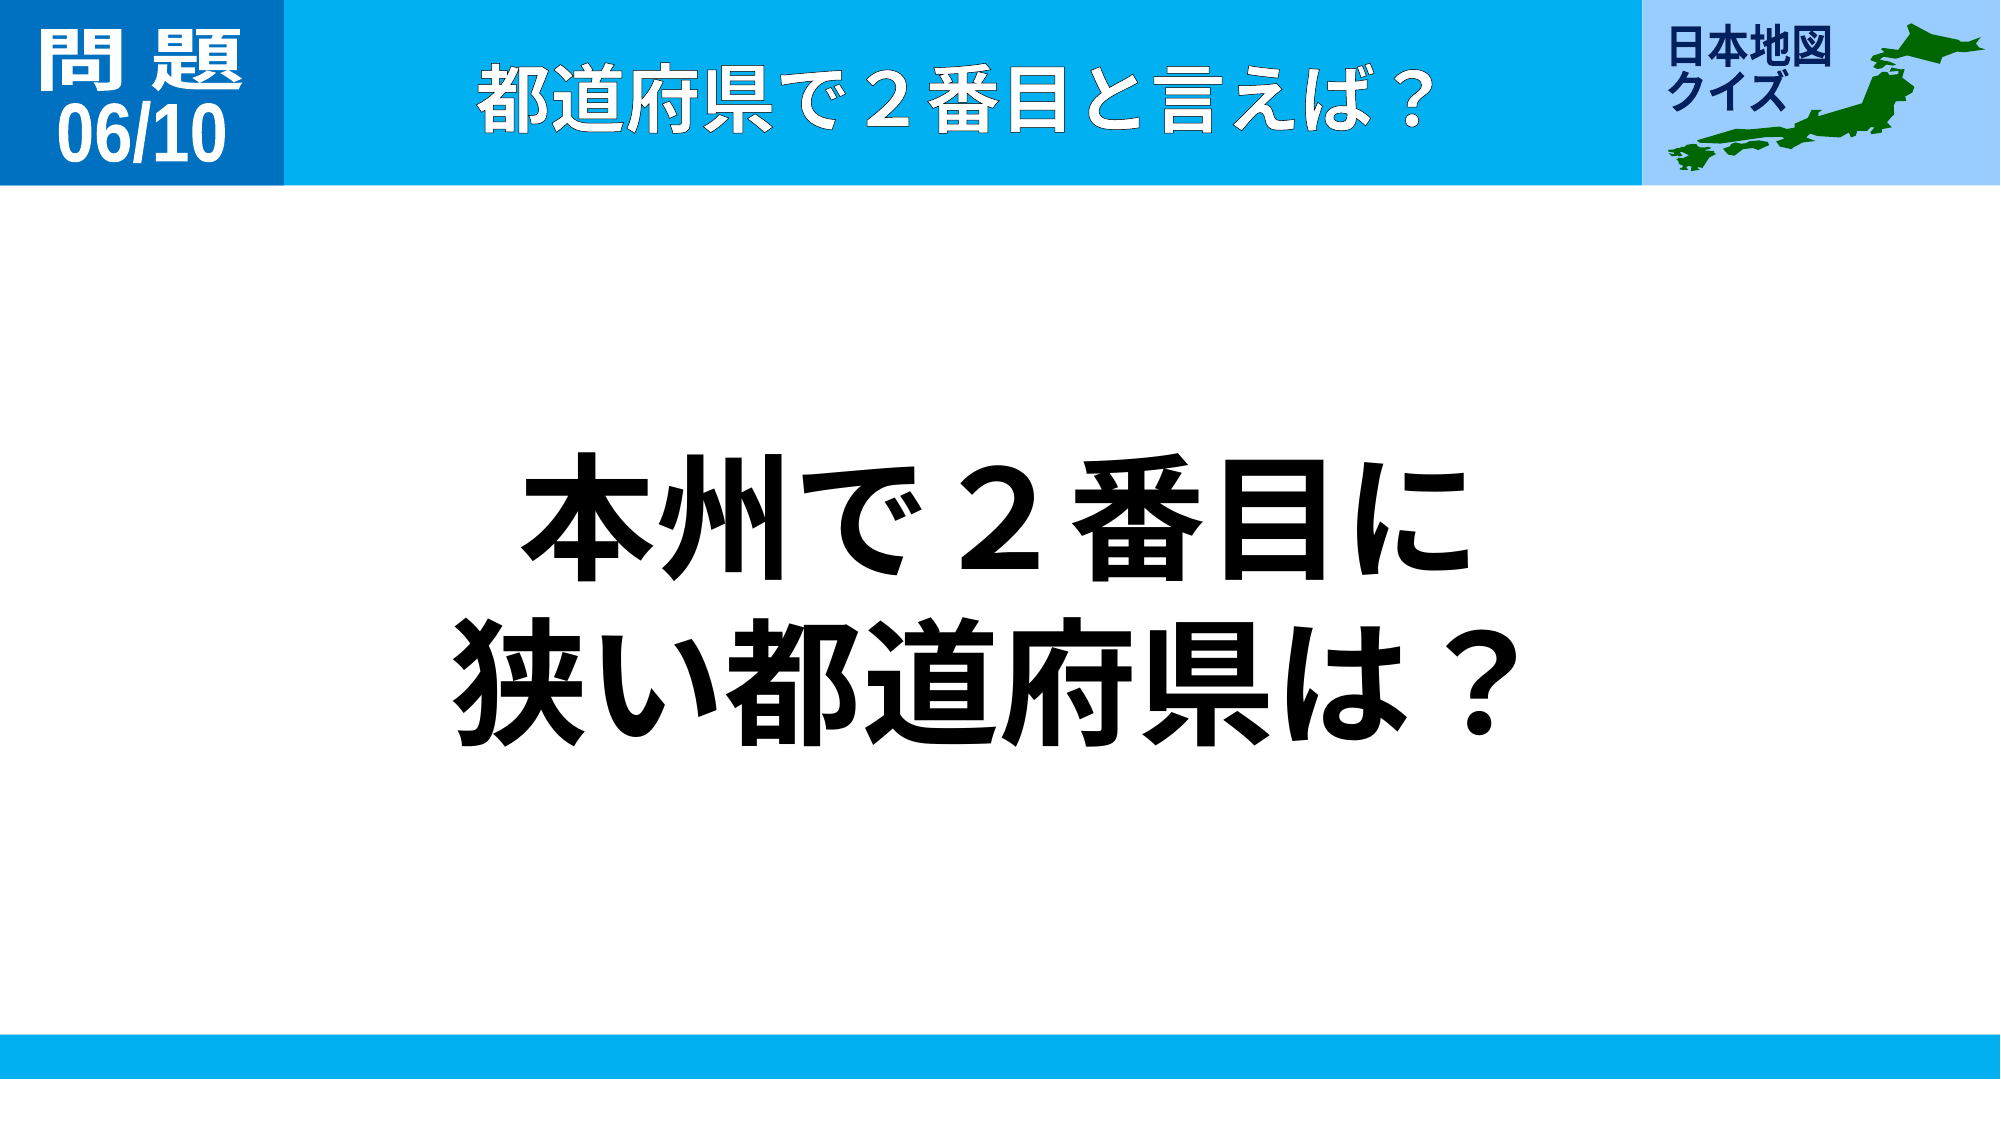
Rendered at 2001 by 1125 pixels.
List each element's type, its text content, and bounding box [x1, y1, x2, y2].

text_box 本州で２番目に 狭い都道府県は？ [435, 424, 1565, 770]
text_box [0, 1034, 2000, 1079]
